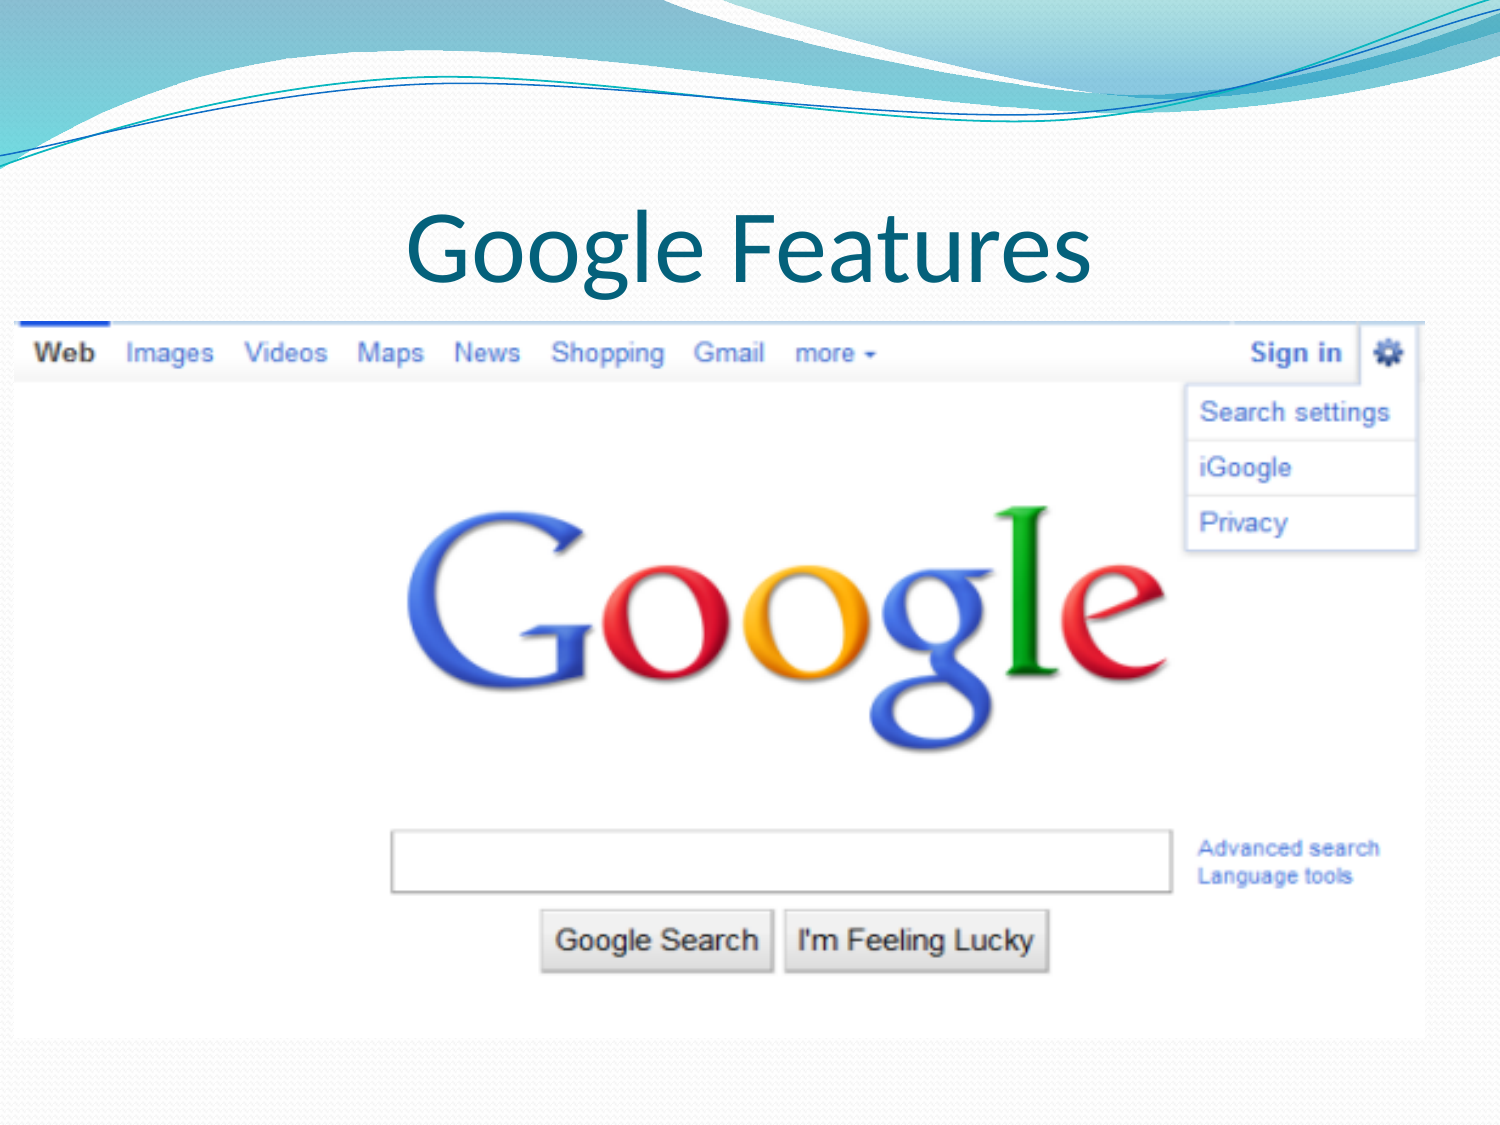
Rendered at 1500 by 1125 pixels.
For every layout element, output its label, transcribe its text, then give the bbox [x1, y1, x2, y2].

picture [14, 321, 1426, 1038]
title Google Features [75, 115, 1425, 303]
